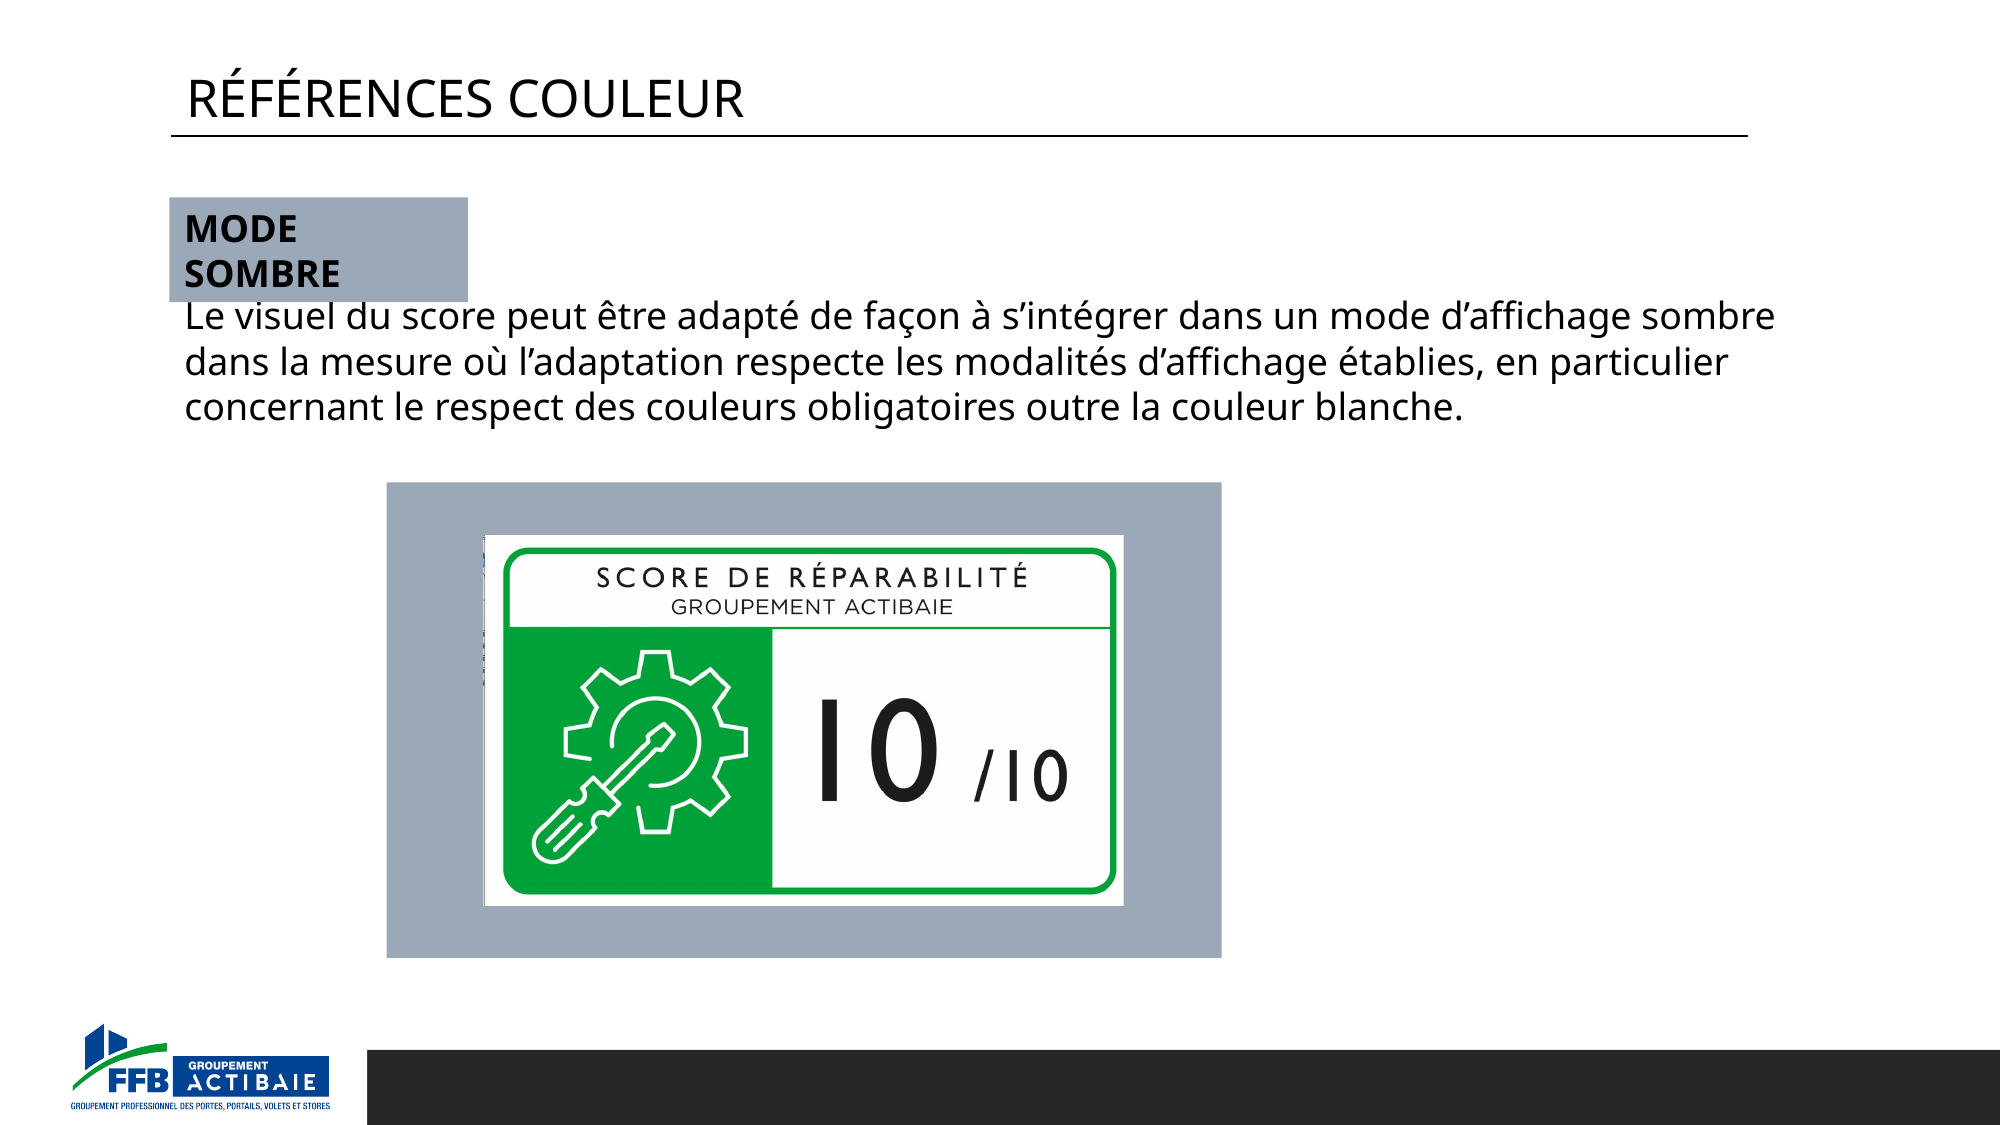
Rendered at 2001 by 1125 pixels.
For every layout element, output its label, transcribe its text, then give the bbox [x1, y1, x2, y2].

picture [482, 534, 1125, 906]
text_box MODE SOMBRE [169, 197, 468, 303]
text_box [385, 481, 1223, 959]
text_box Le visuel du score peut être adapté de façon à s’intégrer dans un mode d’affichage sombre dans la mesure où l’adaptation respecte les modalités d’affichage établies, en particulier concernant le respect des couleurs obligatoires outre la couleur blanche. [169, 285, 1831, 435]
text_box RÉFÉRENCES COULEUR [171, 58, 1136, 135]
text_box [0, 1022, 368, 1125]
